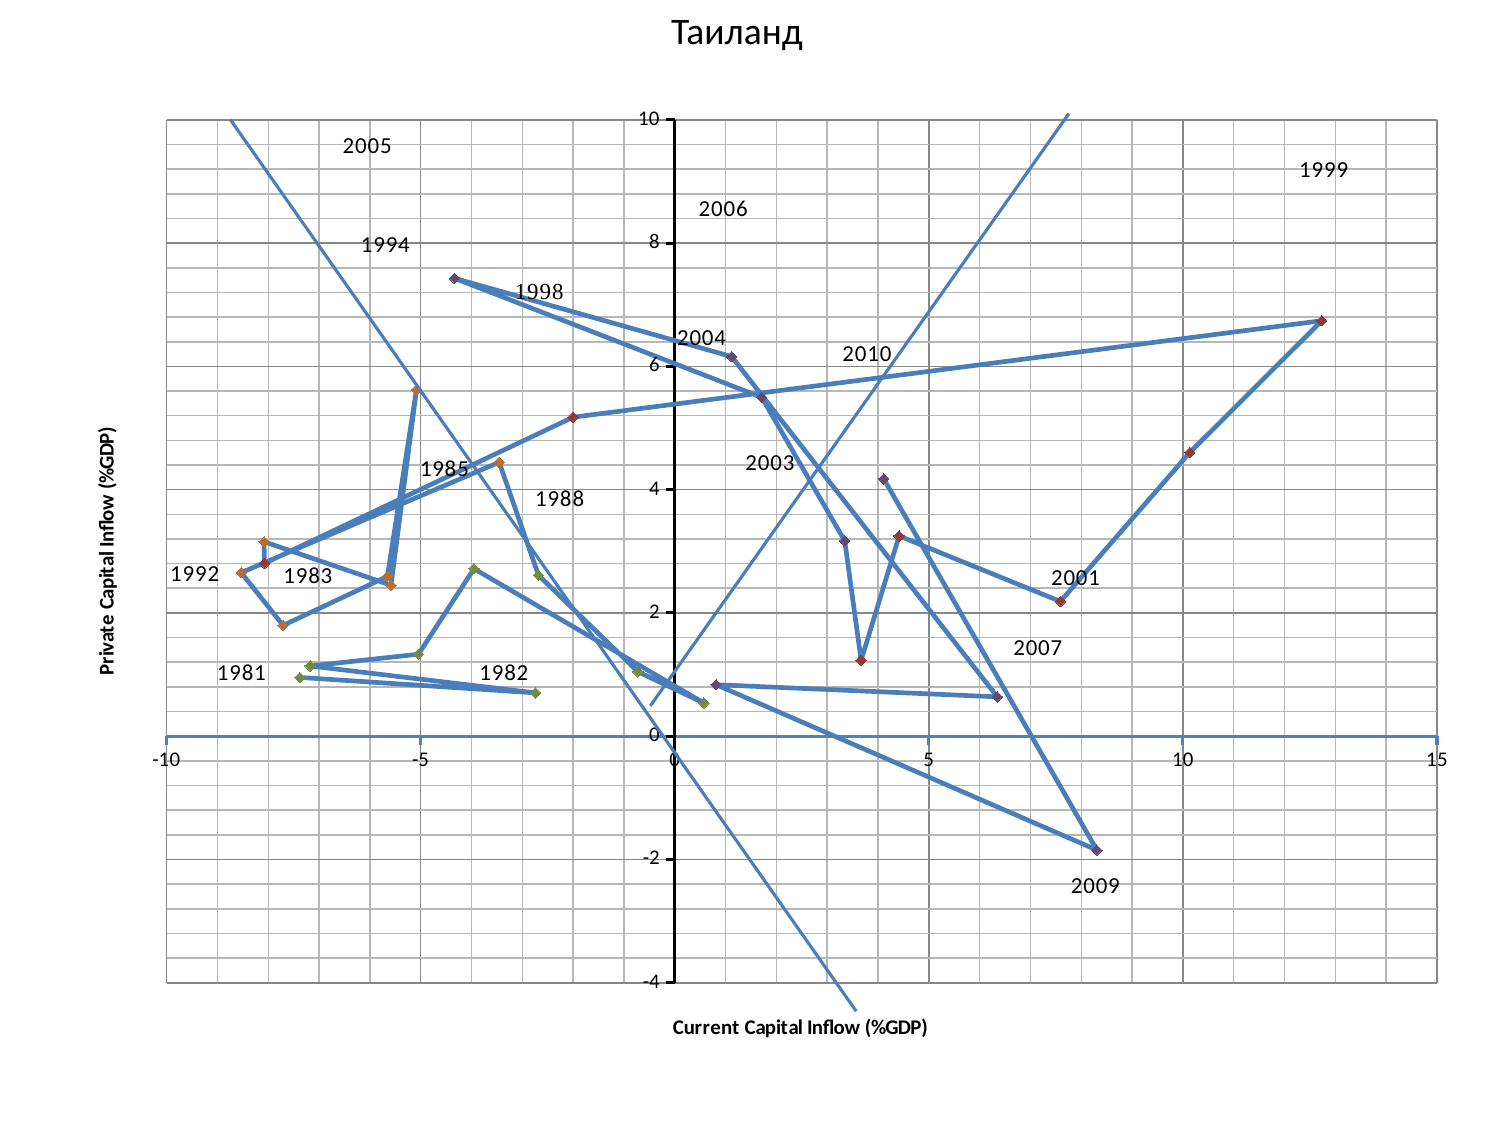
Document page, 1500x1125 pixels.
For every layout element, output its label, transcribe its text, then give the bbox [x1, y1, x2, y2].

text_box Таиланд [656, 0, 818, 60]
chart [64, 89, 1477, 1071]
